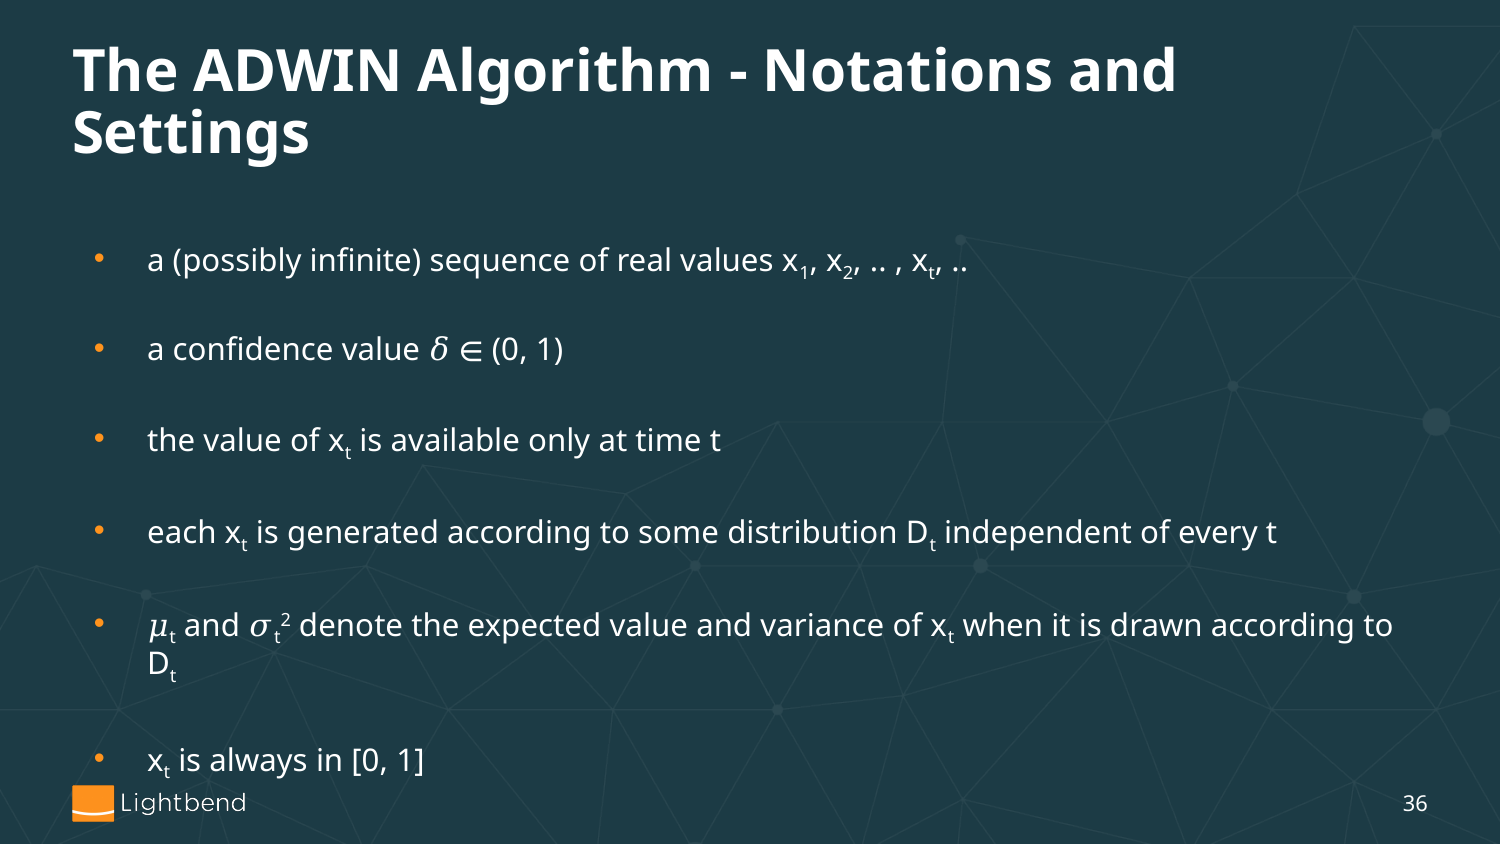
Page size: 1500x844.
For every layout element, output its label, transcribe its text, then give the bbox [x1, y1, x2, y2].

picture [72, 785, 245, 822]
title The ADWIN Algorithm - Notations and Settings [72, 54, 1428, 153]
list a (possibly infinite) sequence of real values x1, x2, .. , xt, .. a confidence value 𝛿 ∈ (0, 1) the value of xt is available only at time t each xt is generated according to some distribution Dt independent of every t 𝜇t and 𝜎t2 denote the expected value and variance of xt when it is drawn according to Dt xt is always in [0, 1] [72, 195, 1428, 760]
slide_number ‹#› [1090, 782, 1428, 827]
